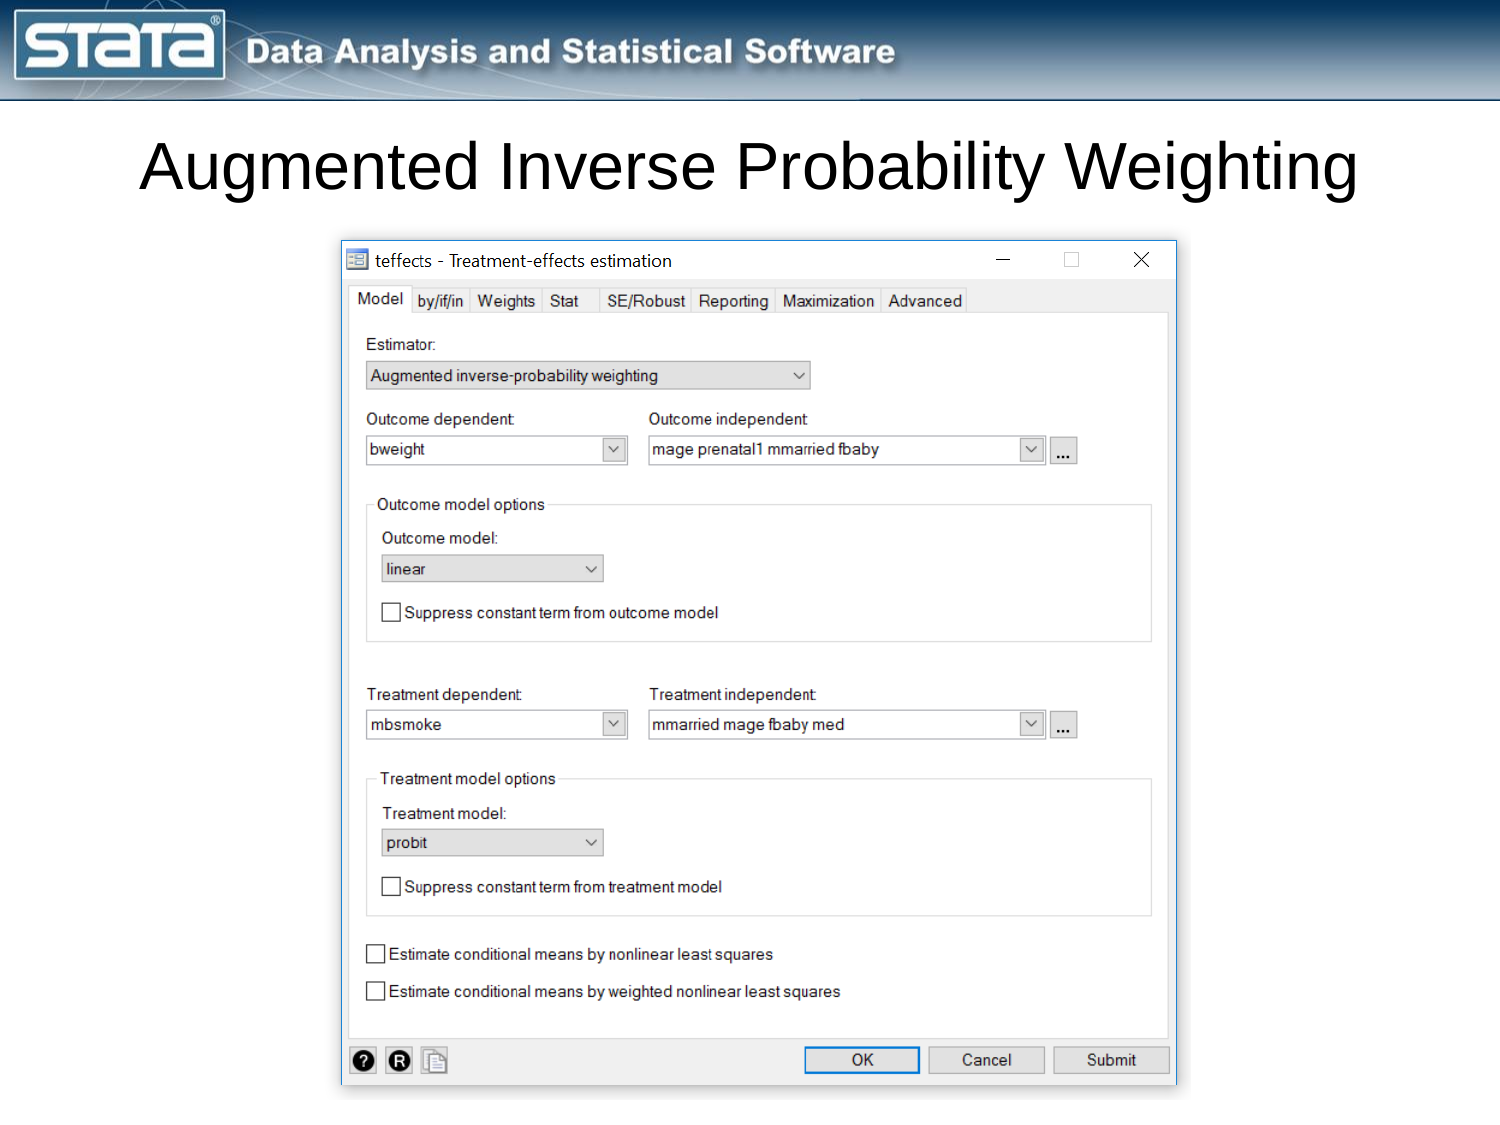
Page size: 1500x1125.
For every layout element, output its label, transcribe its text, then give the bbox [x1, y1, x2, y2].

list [324, 224, 1191, 1101]
picture [0, 0, 1500, 102]
title Augmented Inverse Probability Weighting [0, 108, 1500, 225]
